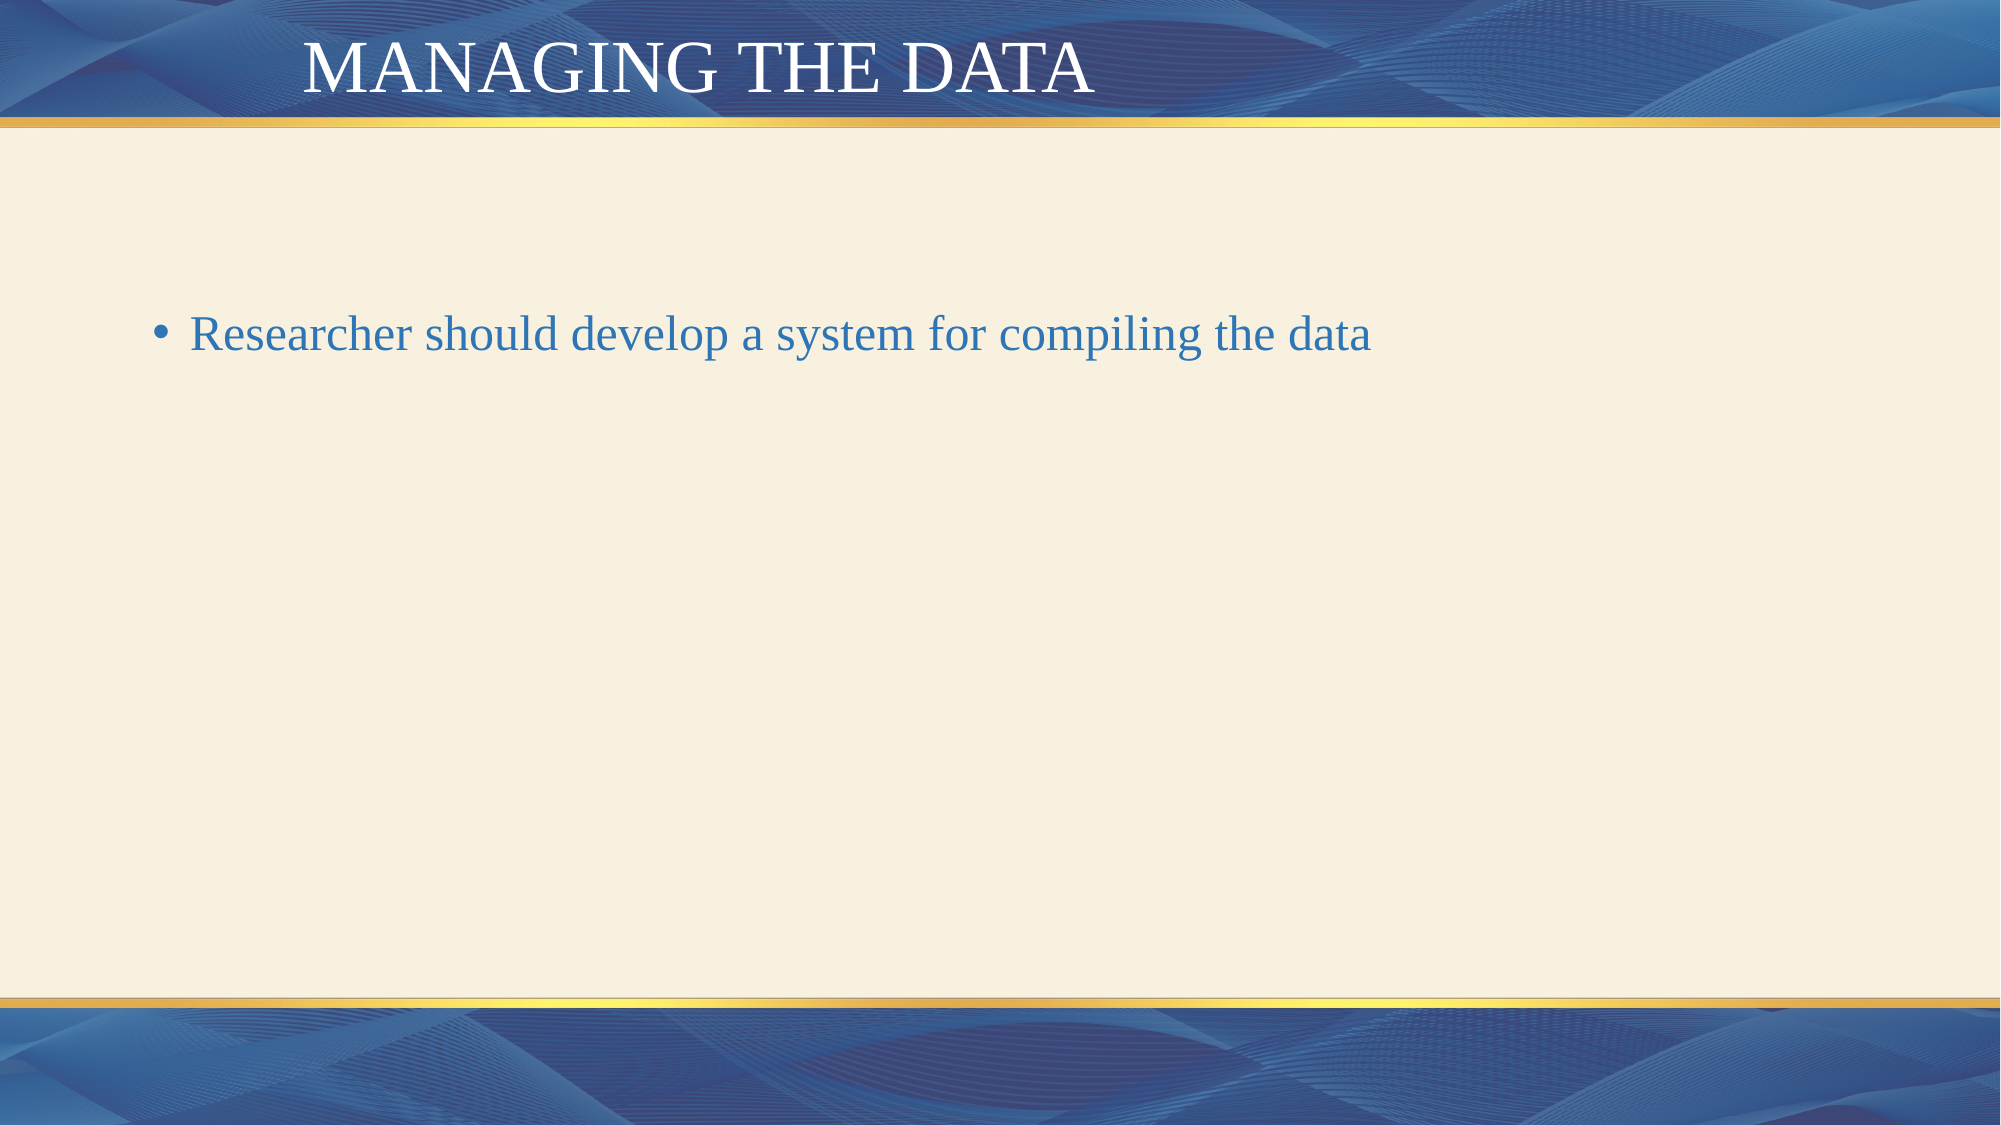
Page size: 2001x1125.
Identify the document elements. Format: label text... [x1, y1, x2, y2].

picture [0, 0, 2001, 1125]
list Researcher should develop a system for compiling the data [137, 299, 1863, 1014]
title MANAGING THE DATA [287, 0, 1638, 138]
